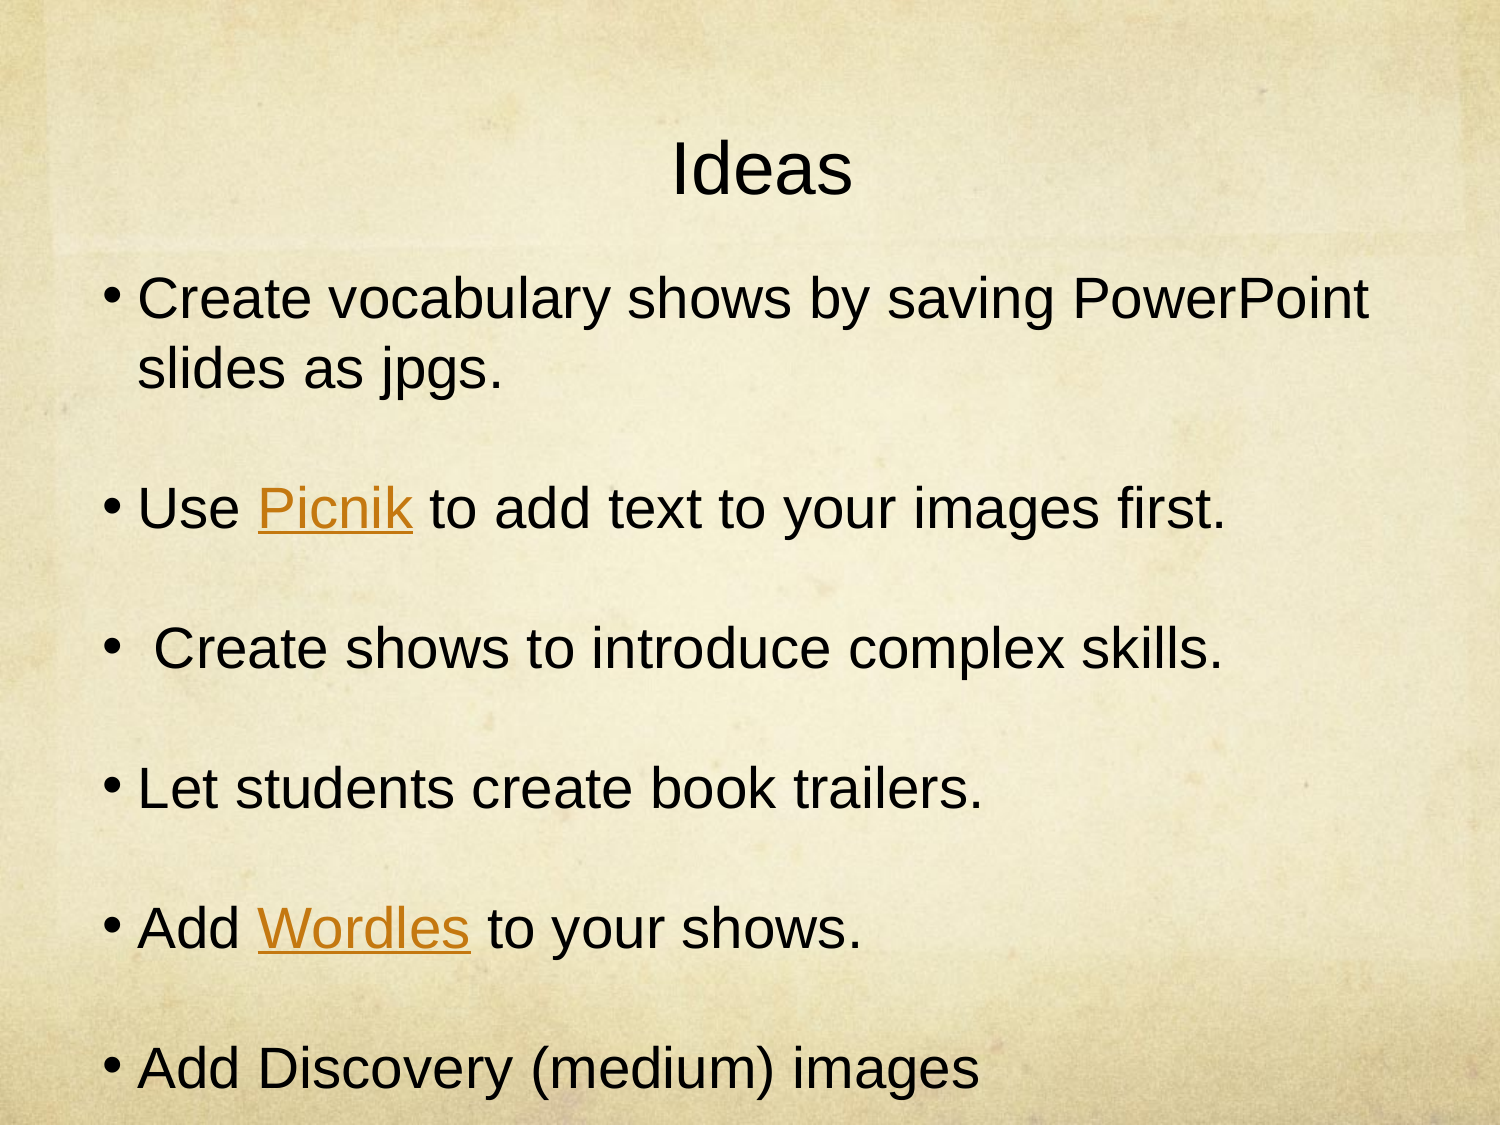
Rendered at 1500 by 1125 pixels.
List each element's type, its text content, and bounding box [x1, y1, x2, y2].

text_box Ideas Create vocabulary shows by saving PowerPoint slides as jpgs. Use Picnik to add text to your images first. Create shows to introduce complex skills. Let students create book trailers. Add Wordles to your shows. Add Discovery (medium) images [87, 112, 1438, 1125]
picture [0, 0, 1500, 1125]
